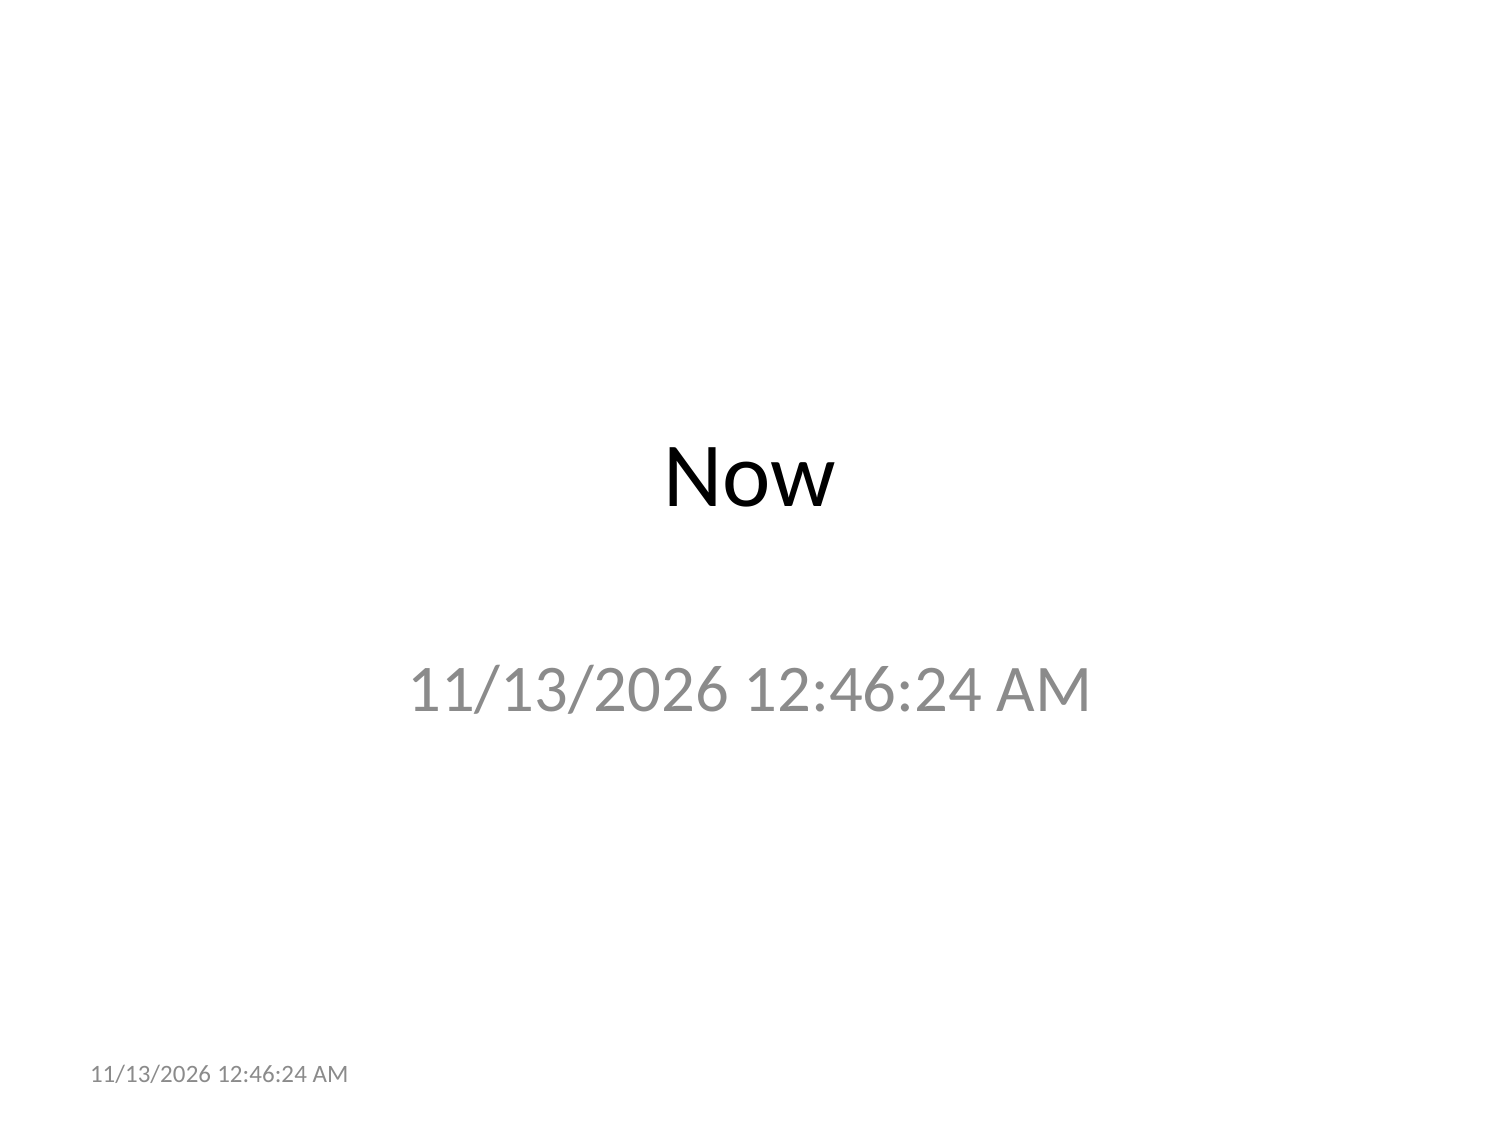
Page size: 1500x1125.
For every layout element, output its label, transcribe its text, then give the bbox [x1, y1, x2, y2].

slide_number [75, 1042, 425, 1103]
subtitle 2011-12-19 10:20:04 AM [225, 637, 1275, 925]
title Now [112, 349, 1388, 591]
